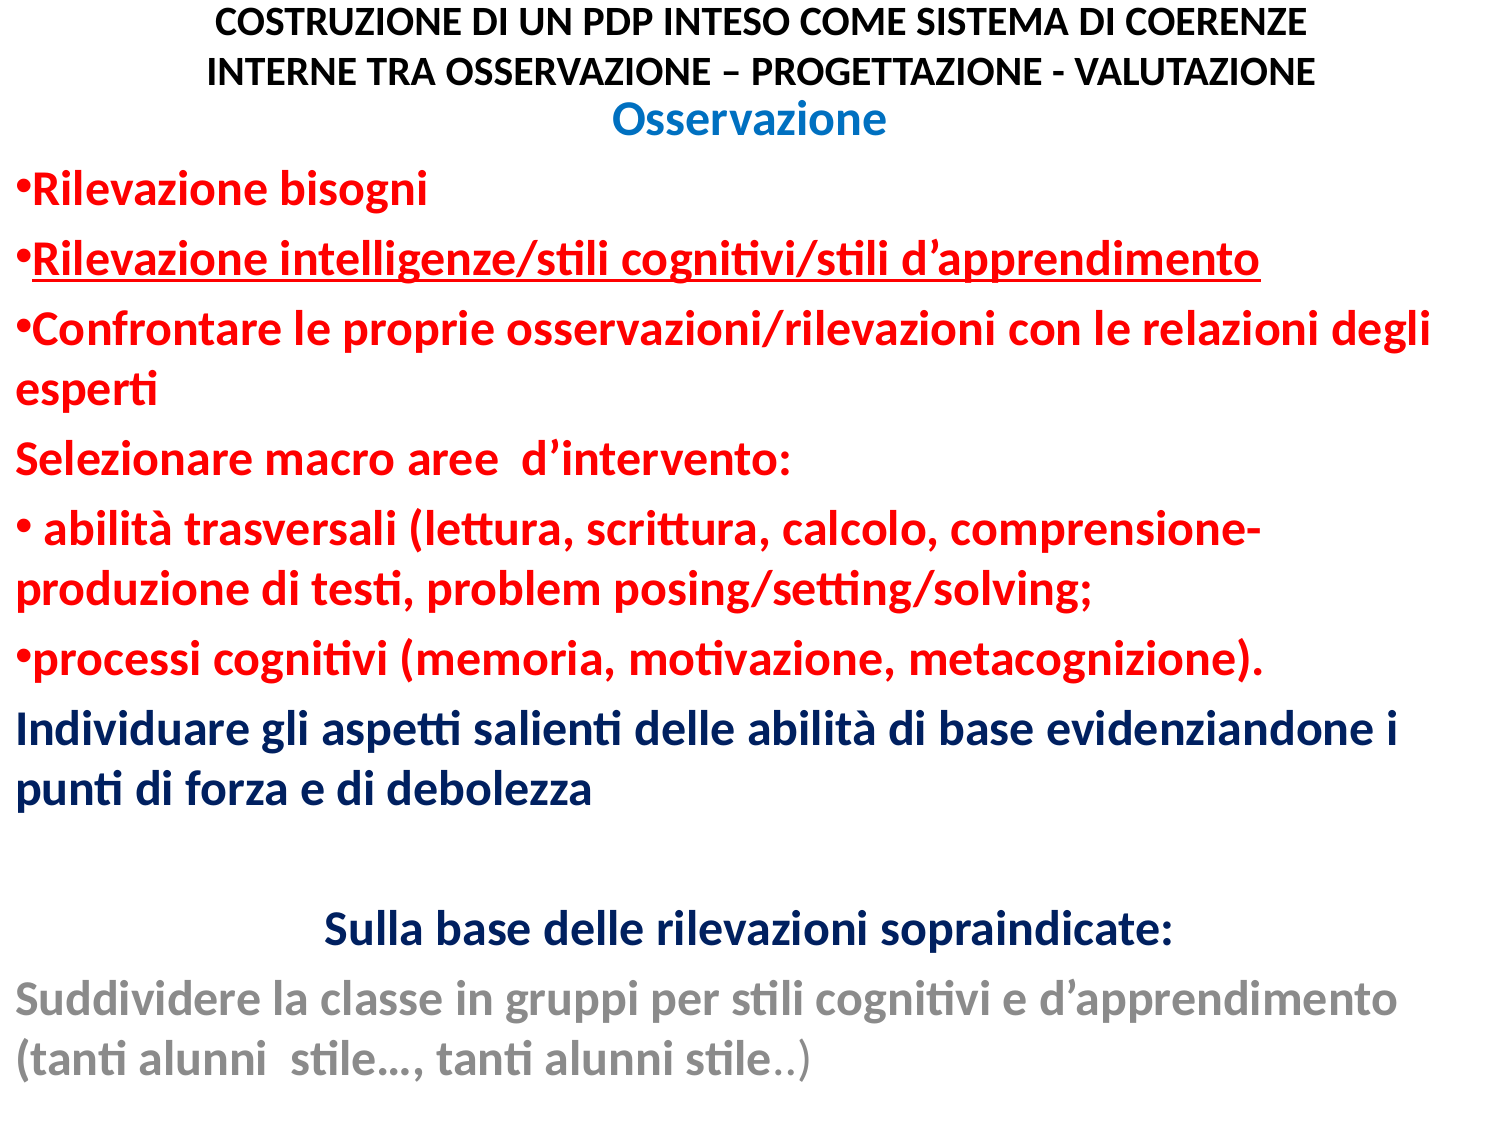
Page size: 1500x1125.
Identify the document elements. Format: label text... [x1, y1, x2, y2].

title COSTRUZIONE DI UN PDP INTESO COME SISTEMA DI COERENZE INTERNE TRA OSSERVAZIONE – PROGETTAZIONE - VALUTAZIONE [123, 0, 1399, 78]
subtitle Osservazione Rilevazione bisogni Rilevazione intelligenze/stili cognitivi/stili d’apprendimento Confrontare le proprie osservazioni/rilevazioni con le relazioni degli esperti Selezionare macro aree d’intervento: abilità trasversali (lettura, scrittura, calcolo, comprensione-produzione di testi, problem posing/setting/solving; processi cognitivi (memoria, motivazione, metacognizione). Individuare gli aspetti salienti delle abilità di base evidenziandone i punti di forza e di debolezza Sulla base delle rilevazioni sopraindicate: Suddividere la classe in gruppi per stili cognitivi e d’apprendimento (tanti alunni stile…, tanti alunni stile..) [0, 78, 1500, 1125]
